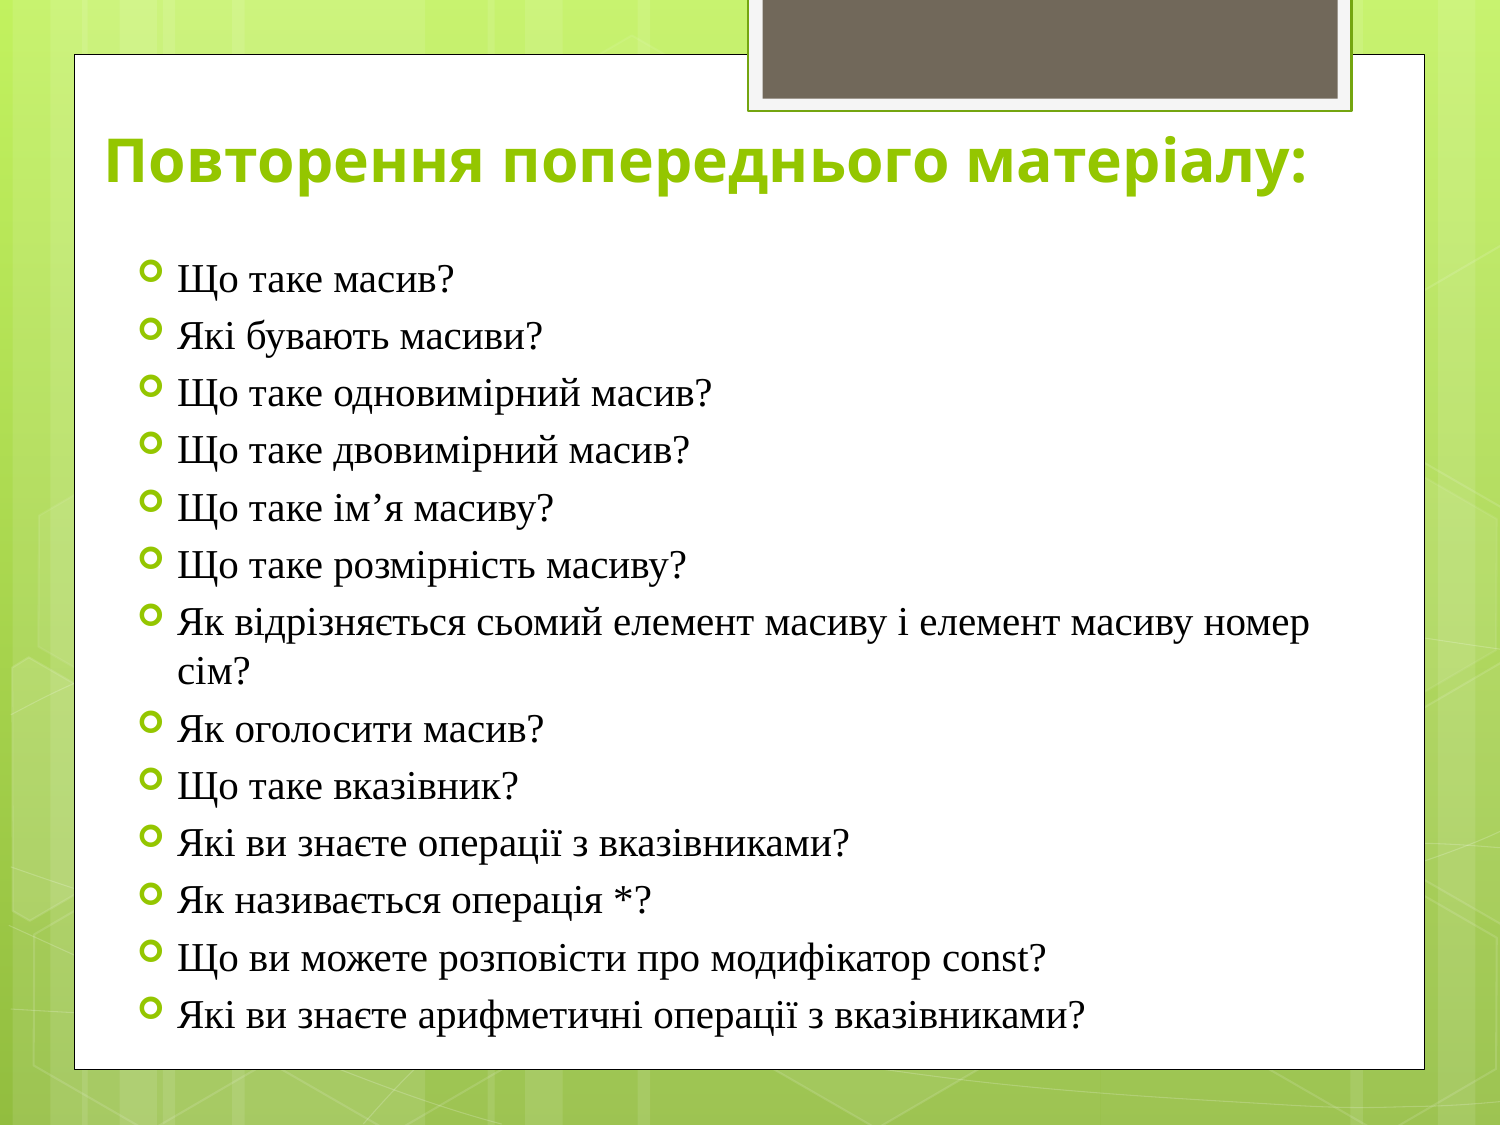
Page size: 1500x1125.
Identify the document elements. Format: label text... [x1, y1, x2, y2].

list Що таке масив? Які бувають масиви? Що таке одновимірний масив? Що таке двовимірний масив? Що таке ім’я масиву? Що таке розмірність масиву? Як відрізняється сьомий елемент масиву і елемент масиву номер сім? Як оголосити масив? Що таке вказівник? Які ви знаєте операції з вказівниками? Як називається операція *? Що ви можете розповісти про модифікатор const? Які ви знаєте арифметичні операції з вказівниками? [112, 243, 1400, 1047]
title Повторення попереднього матеріалу: [88, 113, 1436, 203]
